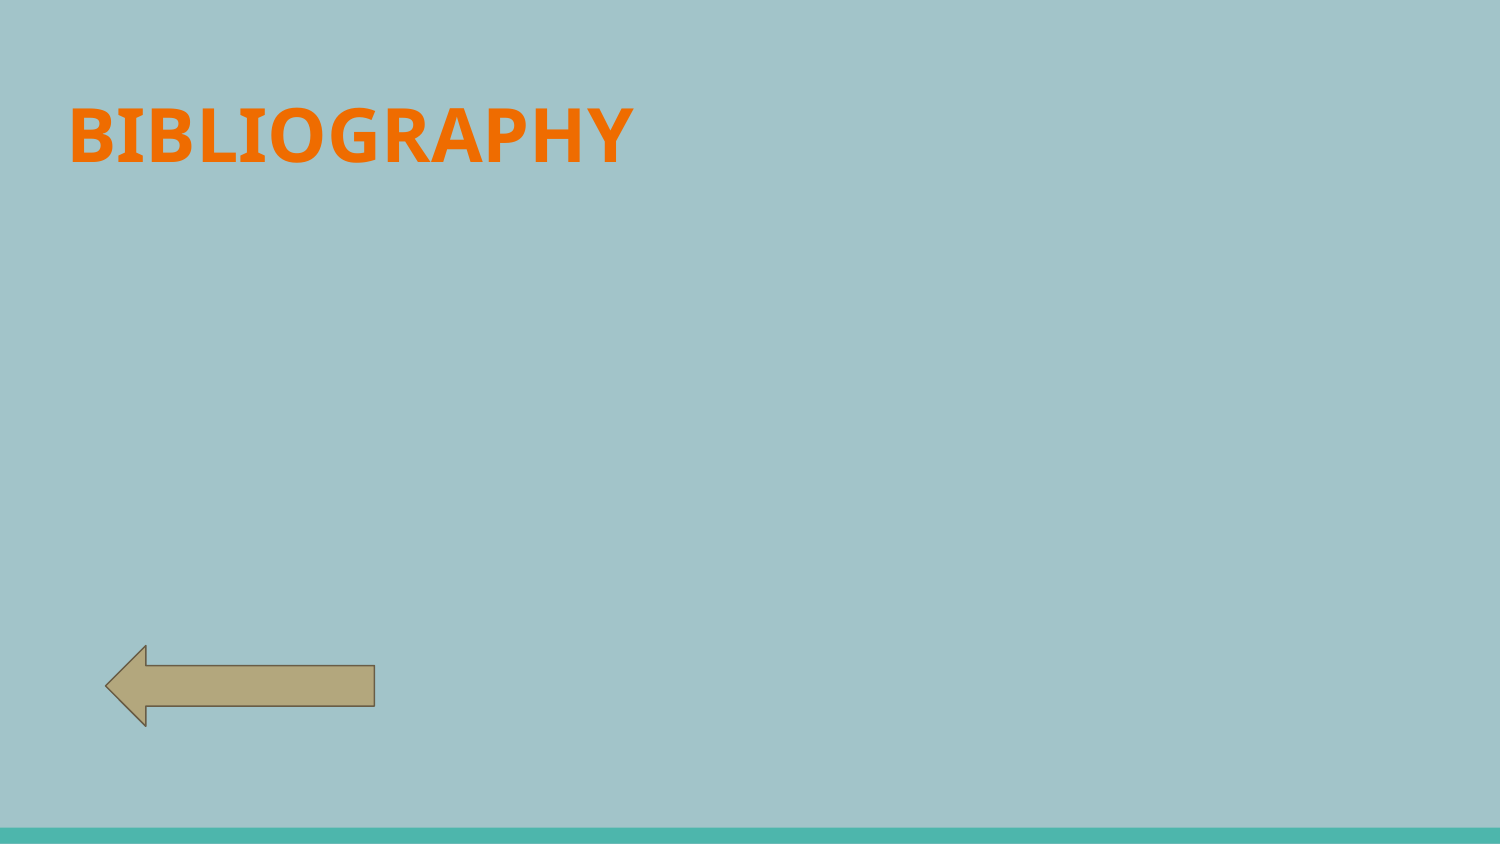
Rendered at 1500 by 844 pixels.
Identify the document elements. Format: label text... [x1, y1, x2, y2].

text_box [105, 645, 375, 727]
title BIBLIOGRAPHY [51, 72, 1449, 189]
